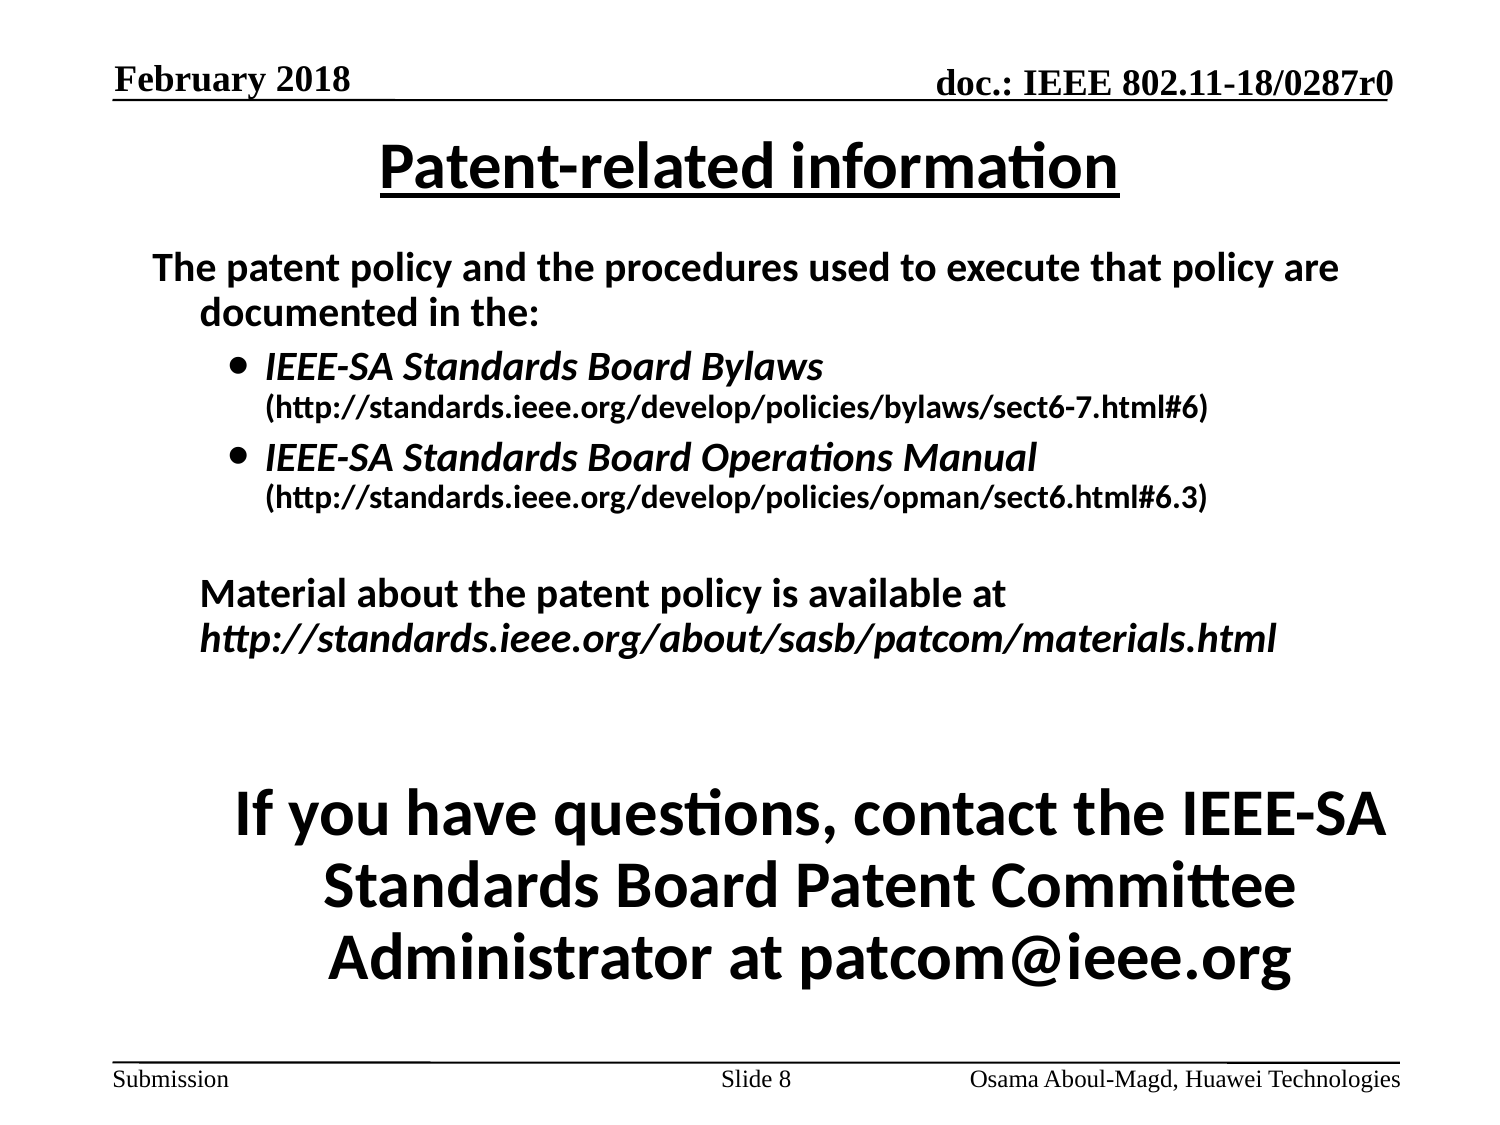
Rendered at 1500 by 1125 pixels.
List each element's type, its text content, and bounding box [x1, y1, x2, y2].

slide_number Slide 8 [712, 1061, 800, 1123]
title Patent-related information [112, 74, 1388, 237]
footer Osama Aboul-Magd, Huawei Technologies [878, 1061, 1402, 1093]
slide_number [114, 54, 423, 100]
list The patent policy and the procedures used to execute that policy are documented in the: IEEE-SA Standards Board Bylaws (http://standards.ieee.org/develop/policies/bylaws/sect6-7.html#6) IEEE-SA Standards Board Operations Manual (http://standards.ieee.org/develop/policies/opman/sect6.html#6.3) Material about the patent policy is available at http://standards.ieee.org/about/sasb/patcom/materials.html If you have questions, contact the IEEE-SA Standards Board Patent Committee Administrator at patcom@ieee.org [62, 237, 1438, 913]
